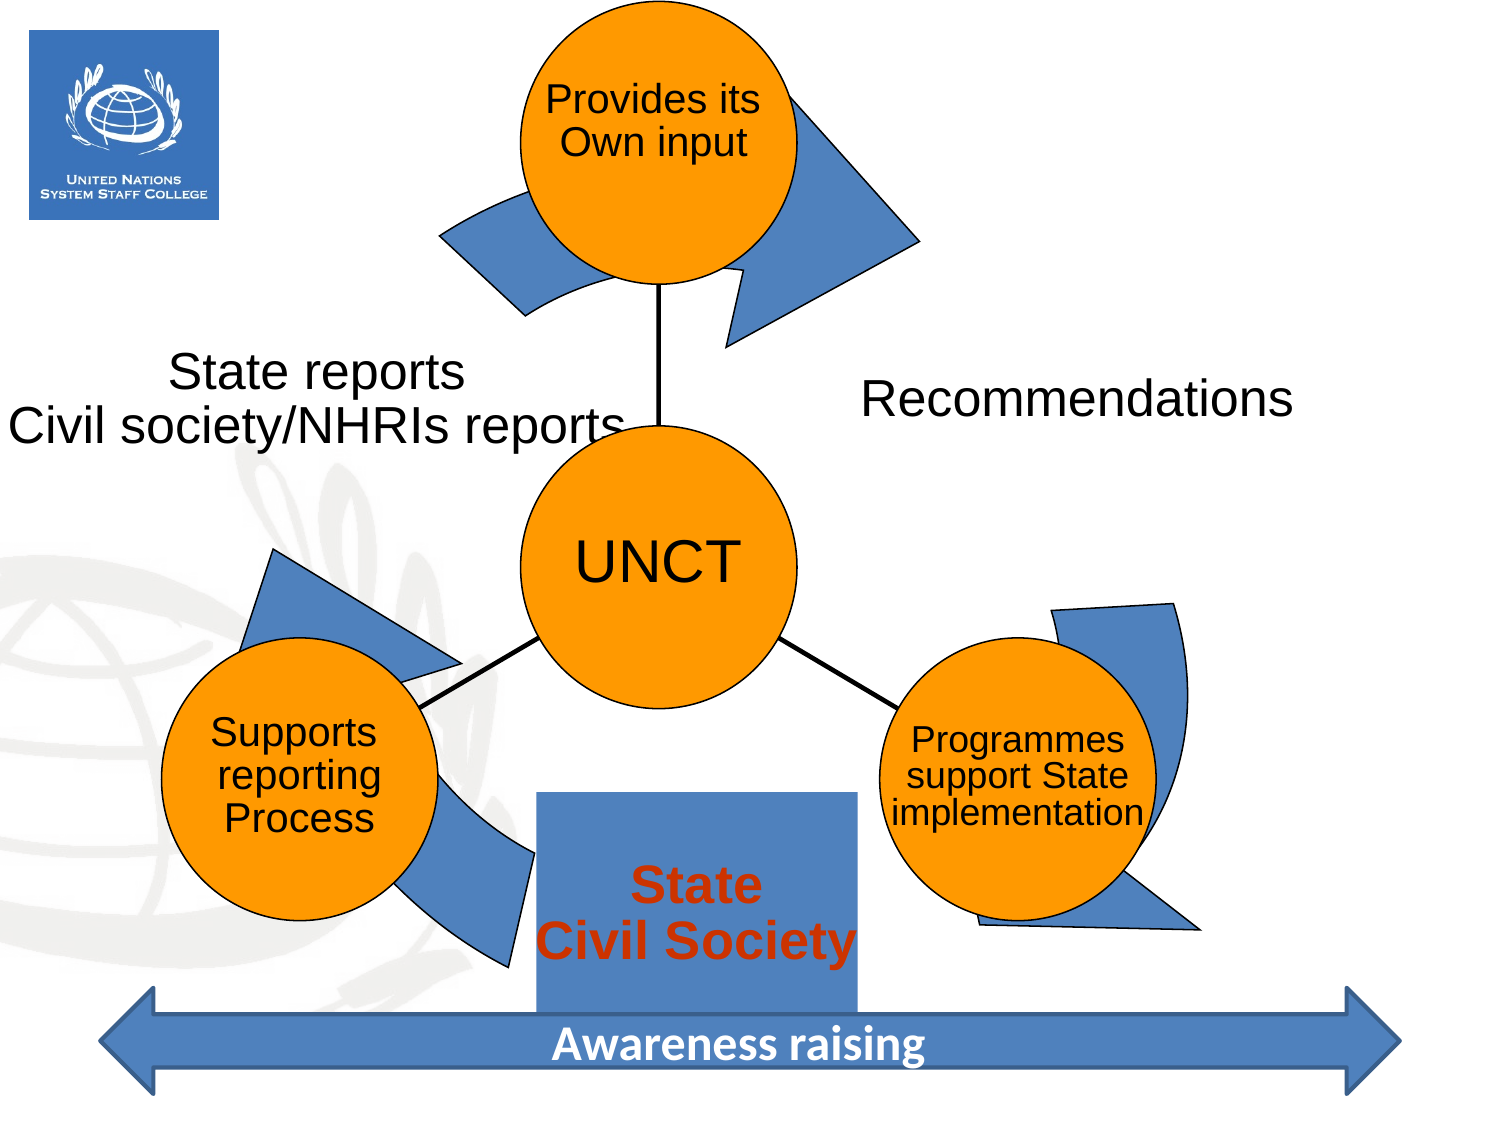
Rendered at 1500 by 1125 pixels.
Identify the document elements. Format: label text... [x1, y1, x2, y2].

text_box Awareness raising [1243, 985, 1402, 1096]
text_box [1243, 89, 1318, 1060]
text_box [76, 0, 1241, 1125]
picture [29, 30, 76, 220]
